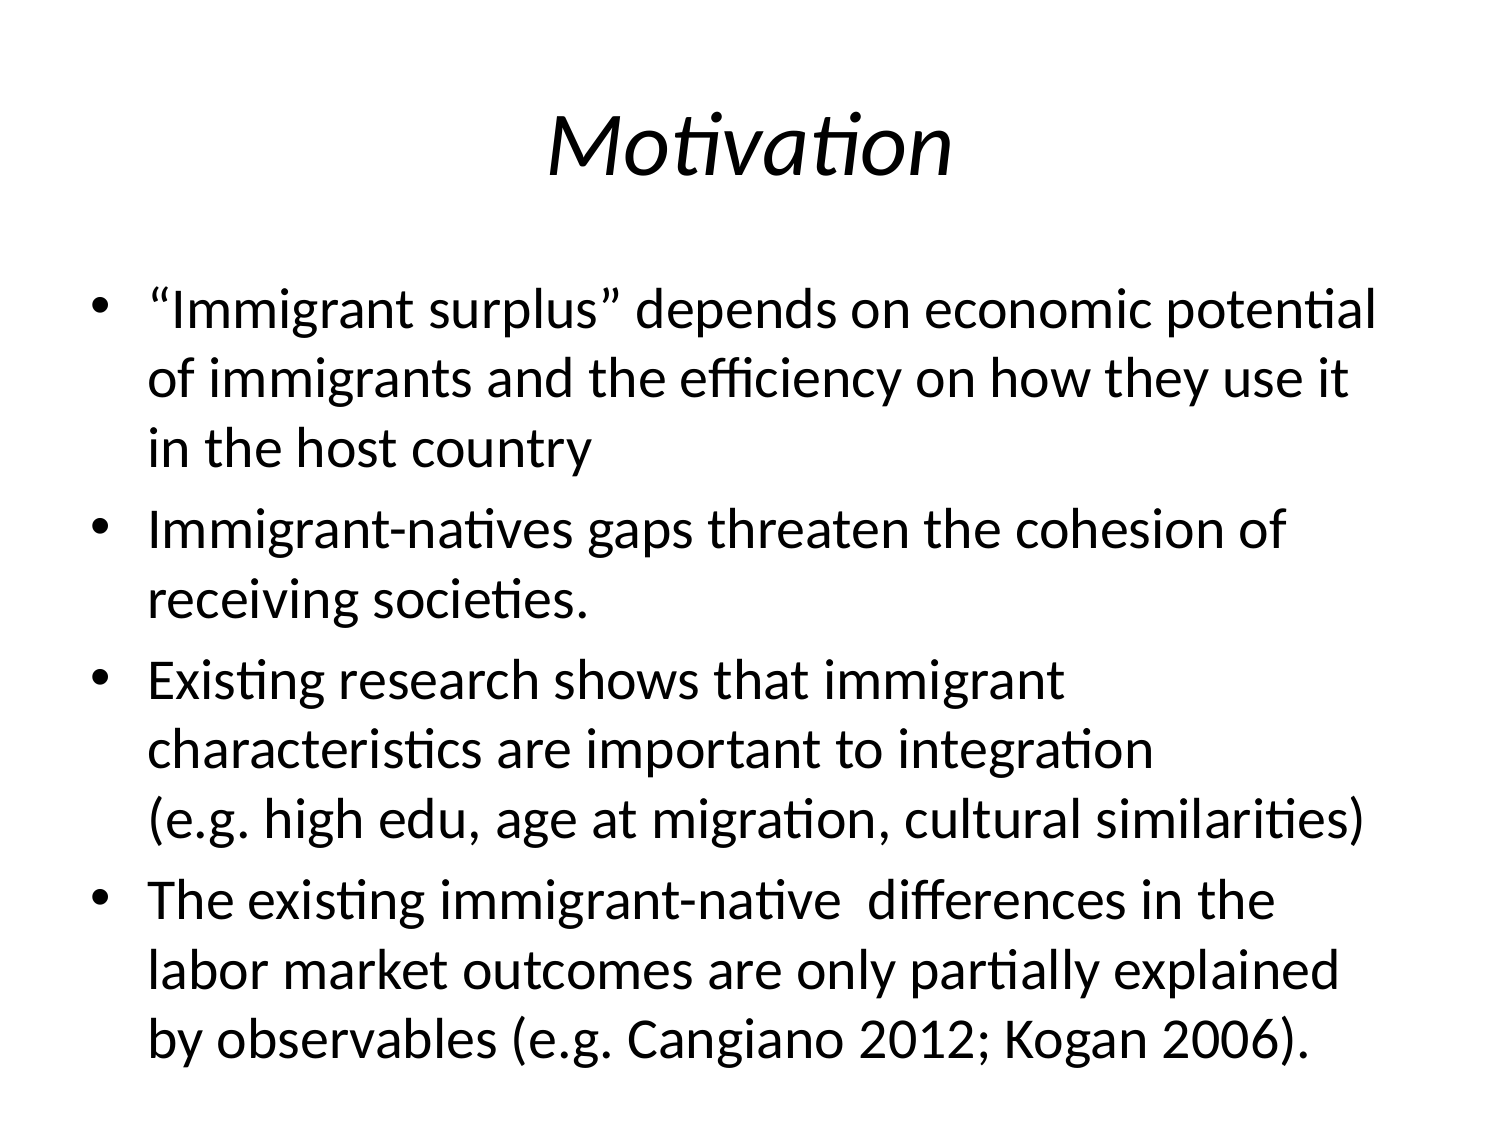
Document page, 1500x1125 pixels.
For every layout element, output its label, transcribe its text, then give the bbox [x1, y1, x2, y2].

list “Immigrant surplus” depends on economic potential of immigrants and the efficiency on how they use it in the host country Immigrant-natives gaps threaten the cohesion of receiving societies. Existing research shows that immigrant characteristics are important to integration (e.g. high edu, age at migration, cultural similarities) The existing immigrant-native differences in the labor market outcomes are only partially explained by observables (e.g. Cangiano 2012; Kogan 2006). [75, 262, 1412, 1094]
title Motivation [75, 45, 1425, 233]
